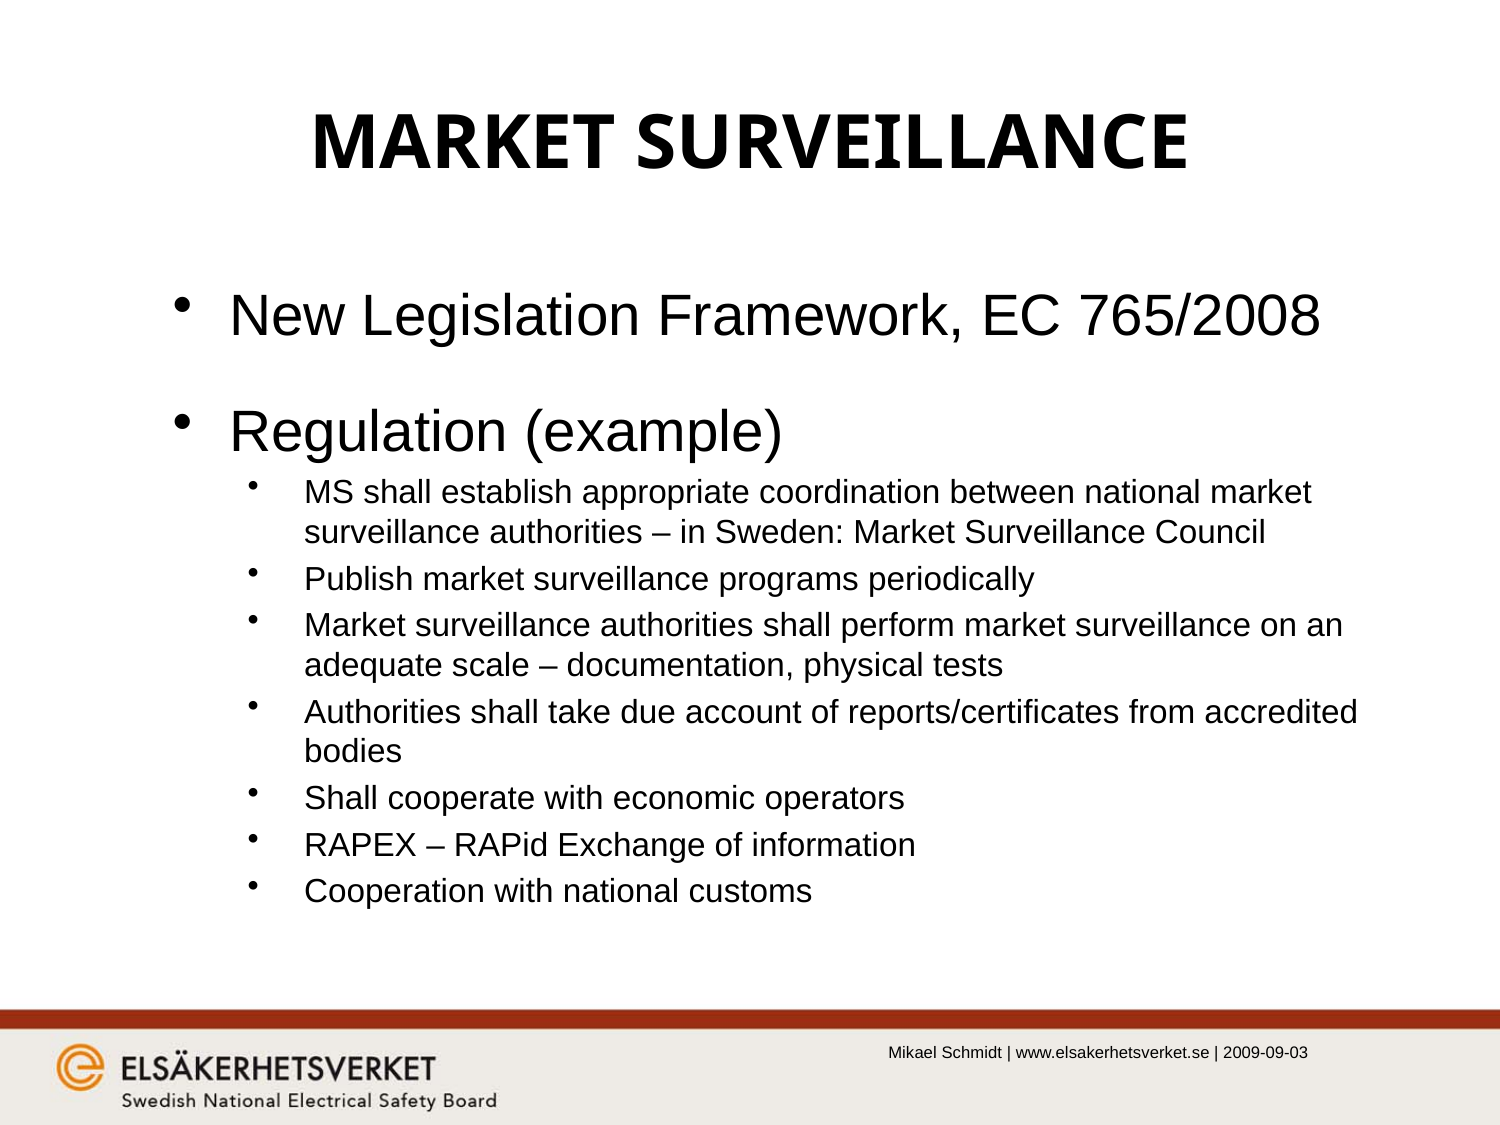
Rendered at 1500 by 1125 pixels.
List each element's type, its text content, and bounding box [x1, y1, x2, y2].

text_box New Legislation Framework, EC 765/2008 Regulation (example) MS shall establish appropriate coordination between national market surveillance authorities – in Sweden: Market Surveillance Council Publish market surveillance programs periodically Market surveillance authorities shall perform market surveillance on an adequate scale – documentation, physical tests Authorities shall take due account of reports/certificates from accredited bodies Shall cooperate with economic operators RAPEX – RAPid Exchange of information Cooperation with national customs [157, 234, 1459, 1008]
picture [0, 0, 1500, 1125]
footer Mikael Schmidt | www.elsakerhetsverket.se | 2009-09-03 [738, 1034, 1460, 1103]
title MARKET SURVEILLANCE [74, 44, 1426, 233]
